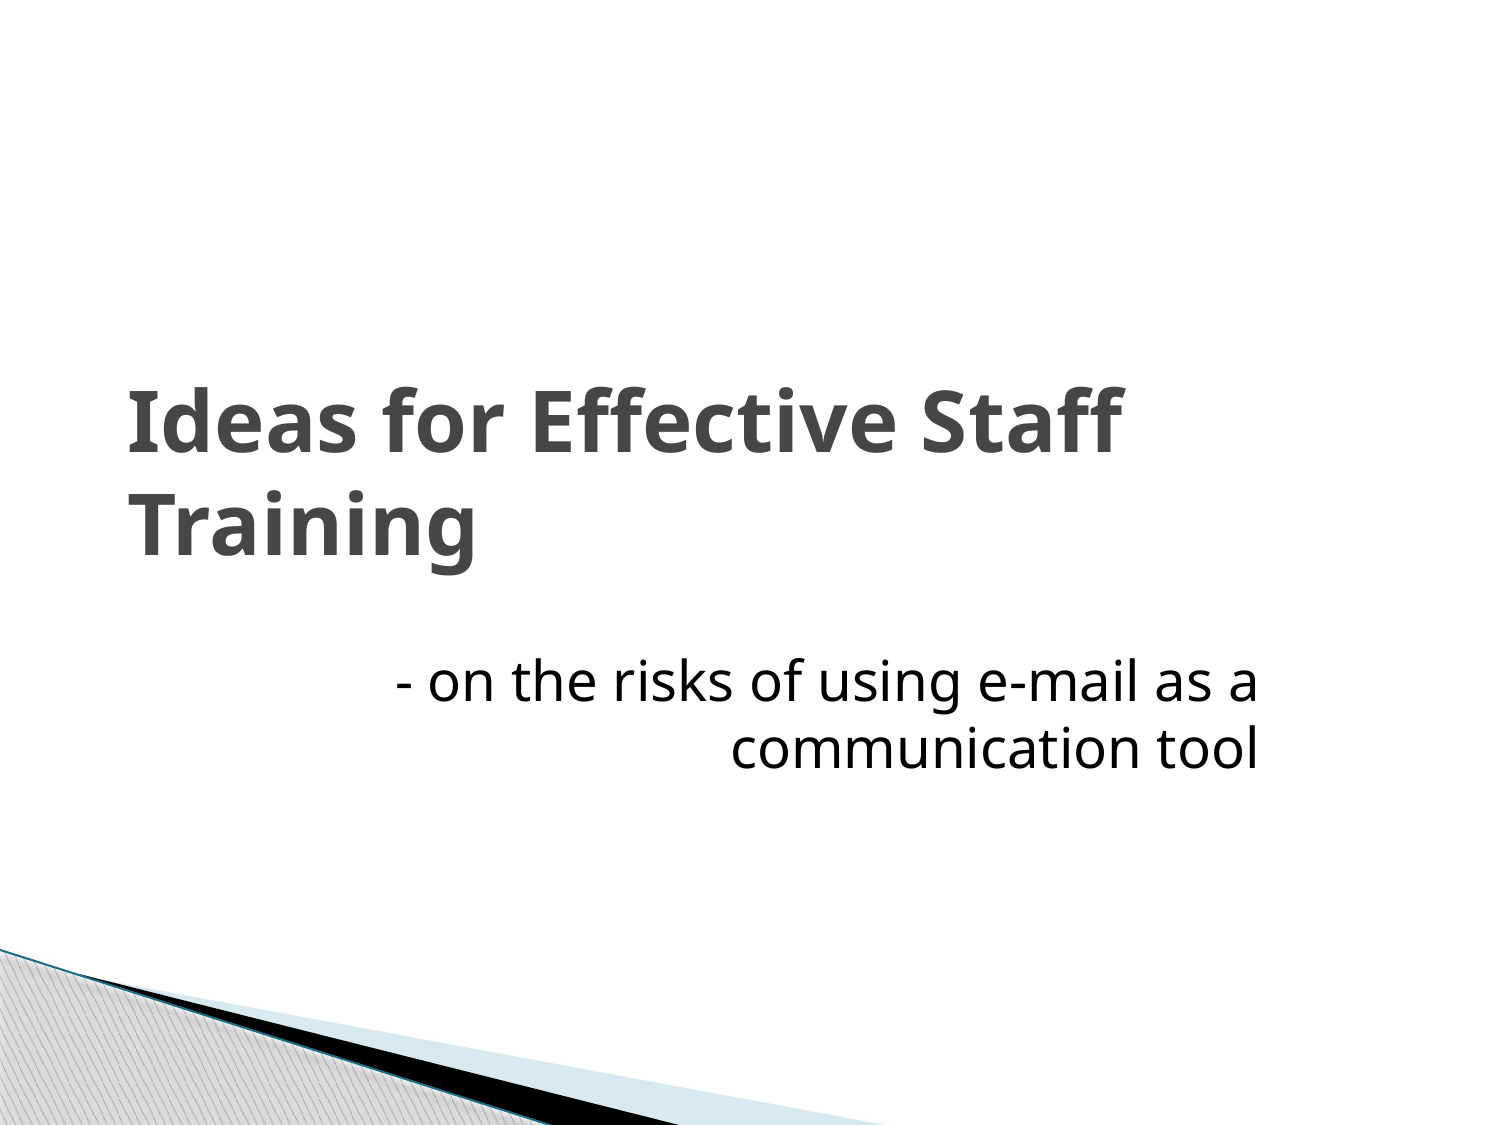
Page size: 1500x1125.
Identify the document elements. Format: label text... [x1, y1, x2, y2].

subtitle - on the risks of using e-mail as a communication tool [224, 637, 1276, 926]
title Ideas for Effective Staff Training [112, 349, 1388, 591]
